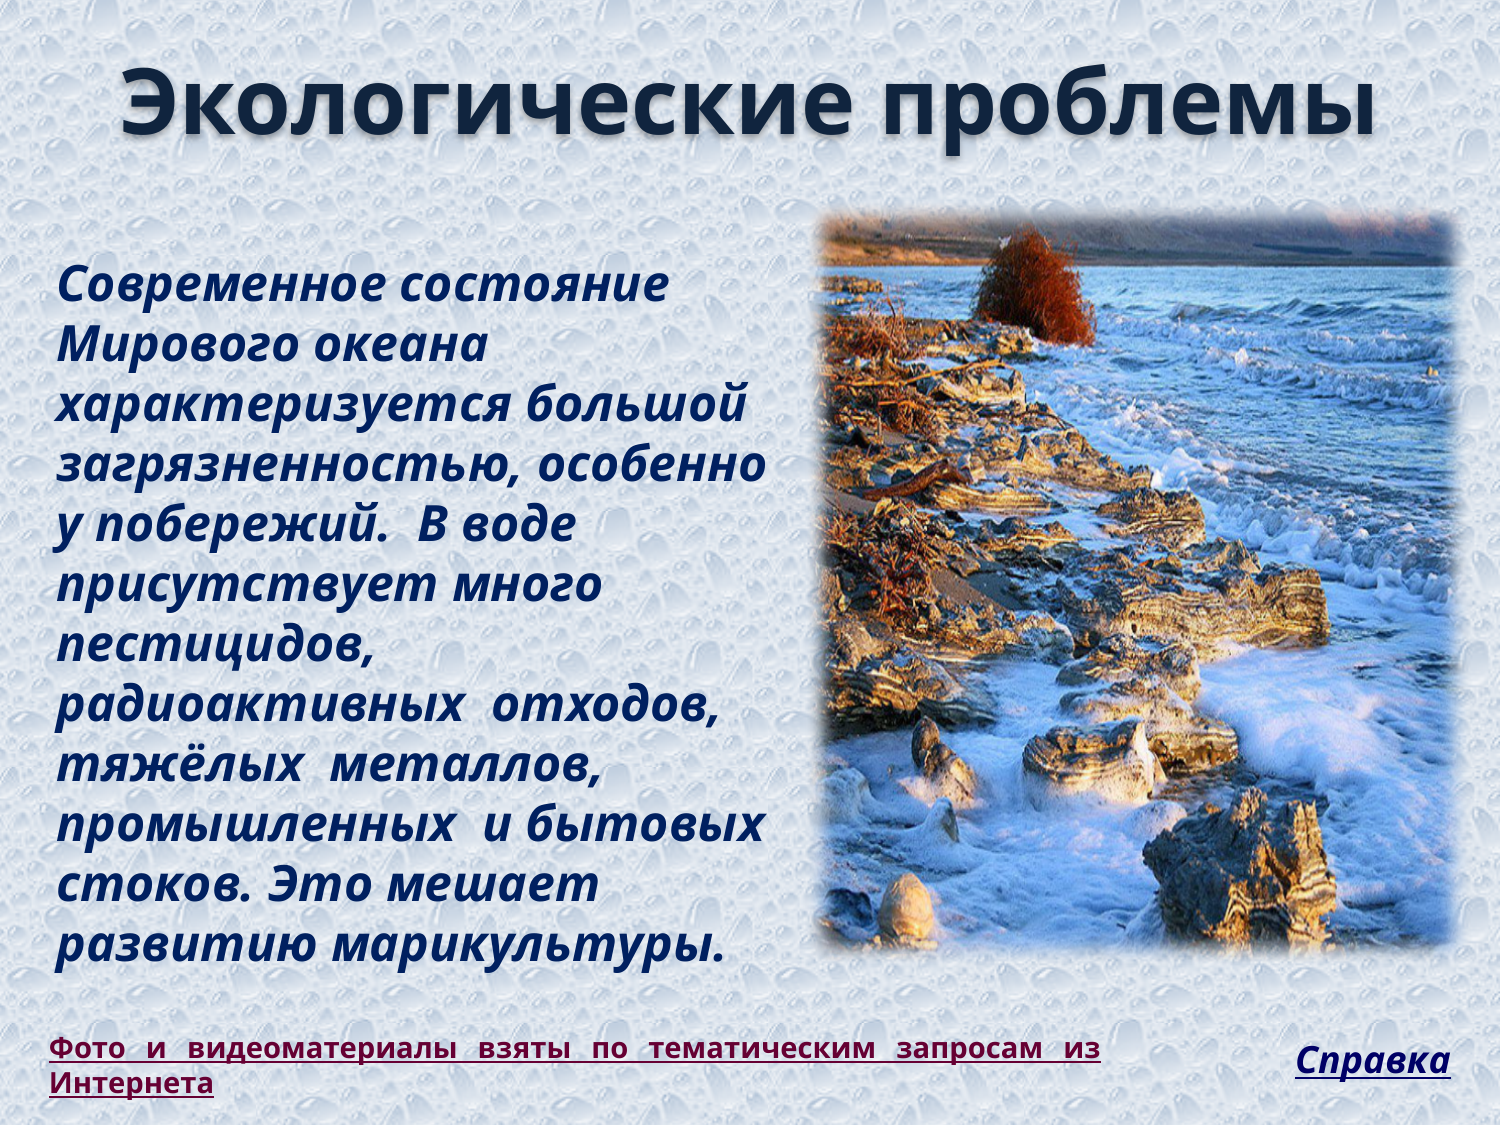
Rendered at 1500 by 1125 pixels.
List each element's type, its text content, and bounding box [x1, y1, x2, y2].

text_box Фото и видеоматериалы взяты по тематическим запросам из Интернета [4, 1022, 1118, 1107]
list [805, 200, 1471, 965]
list Современное состояние Мирового океана характеризуется большой загрязненностью, особенно у побережий. В воде присутствует много пестицидов, радиоактивных отходов, тяжёлых металлов, промышленных и бытовых стоков. Это мешает развитию марикультуры. [41, 243, 798, 941]
title Экологические проблемы [0, 0, 1500, 200]
text_box Справка [1251, 998, 1484, 1119]
